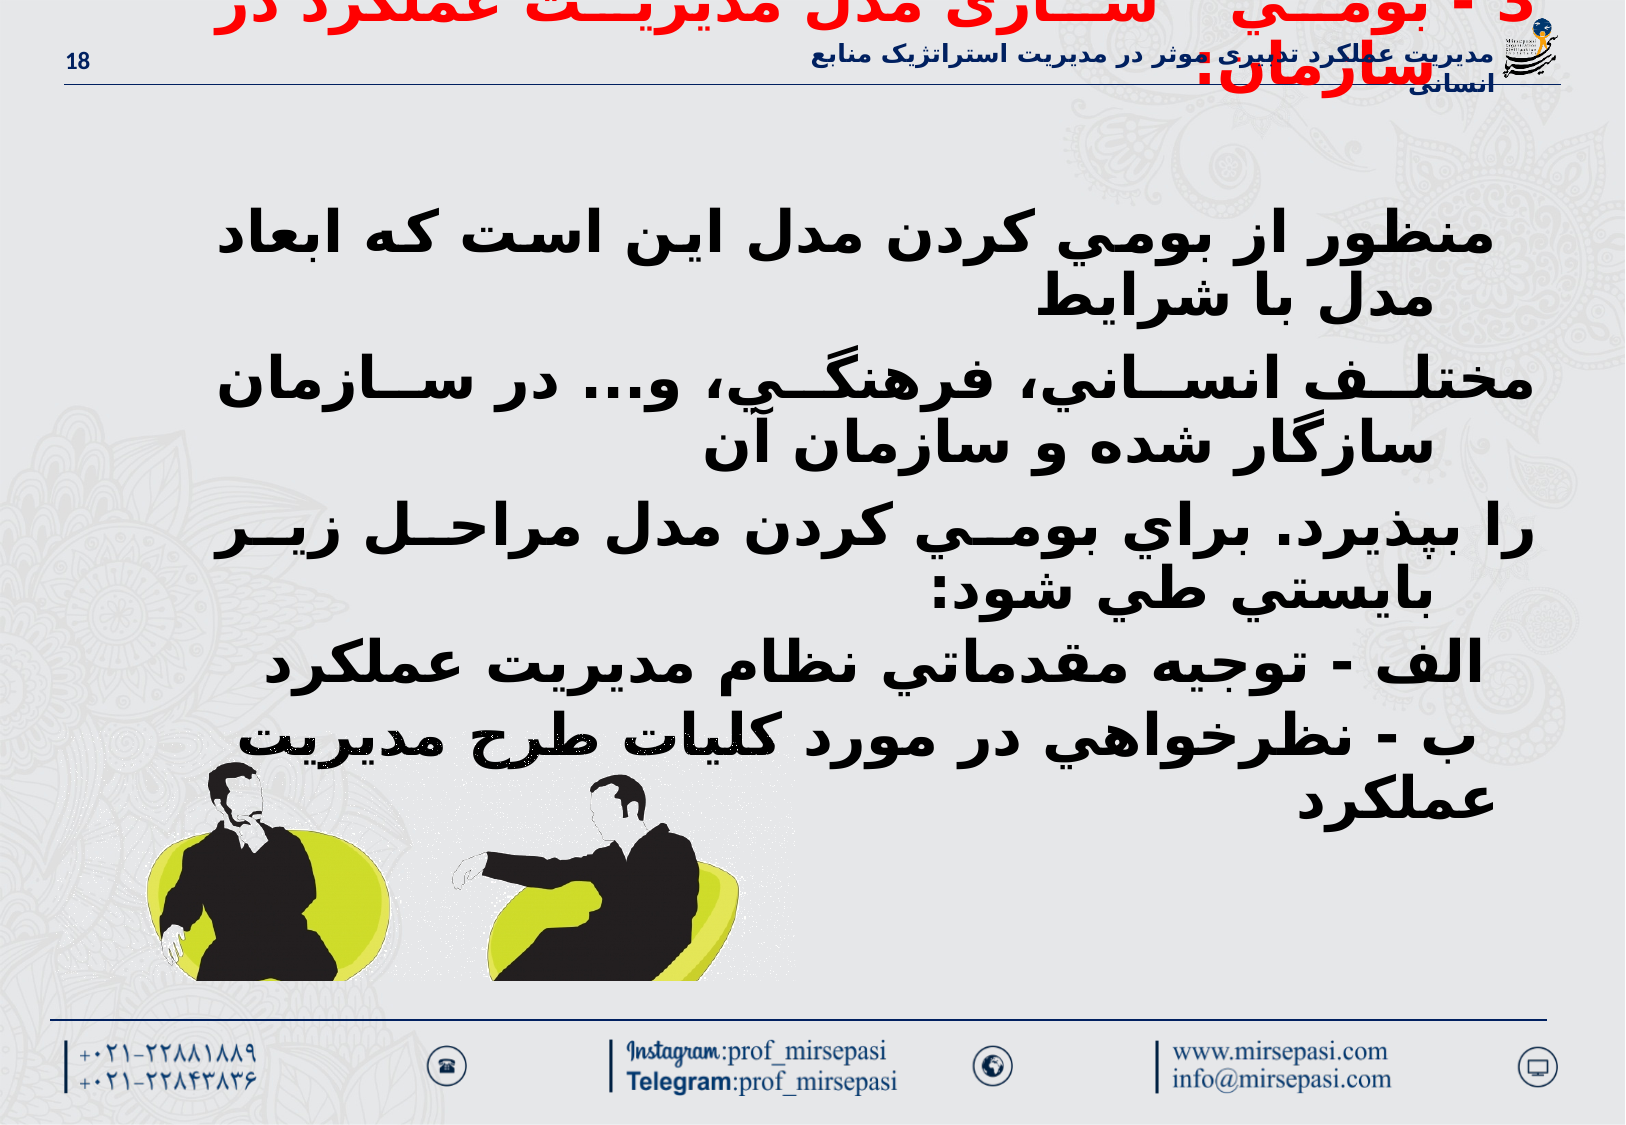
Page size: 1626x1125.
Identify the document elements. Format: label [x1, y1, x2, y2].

picture [0, 0, 1625, 1125]
text_box [50, 1019, 1558, 1096]
